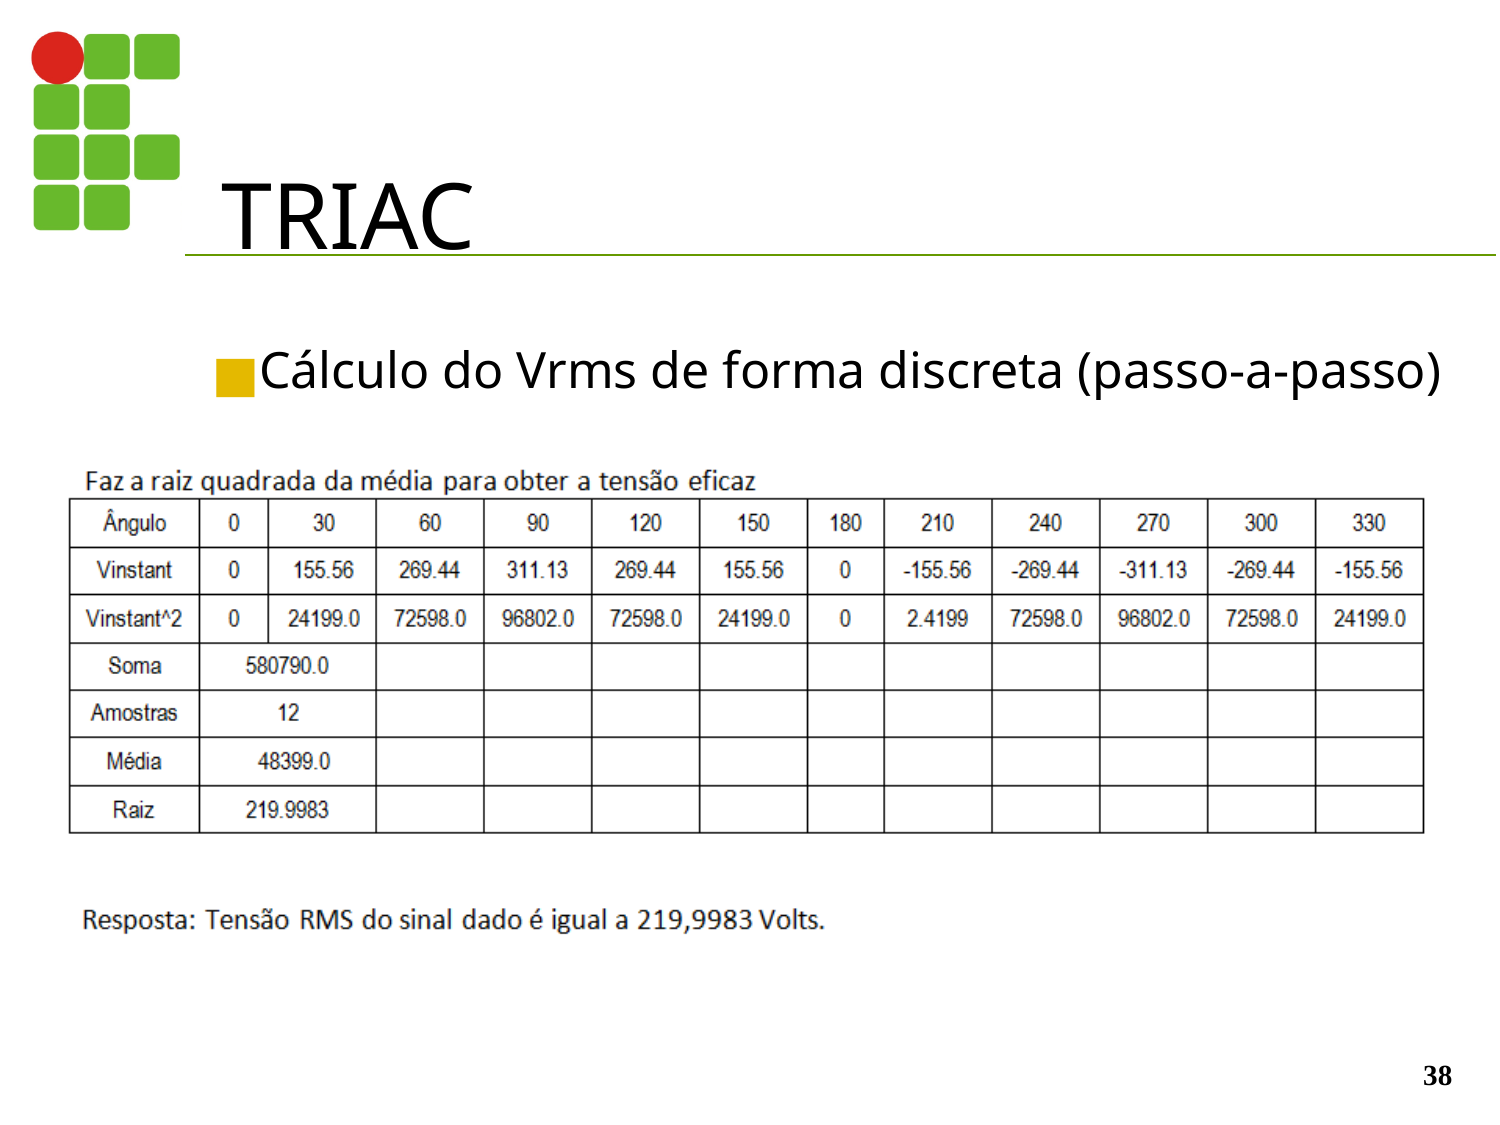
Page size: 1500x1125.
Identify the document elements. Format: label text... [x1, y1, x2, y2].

picture [46, 887, 1454, 950]
title TRIAC [206, 35, 1468, 275]
list Cálculo do Vrms de forma discreta (passo-a-passo) [46, 331, 1469, 493]
text_box ‹#› [1155, 1024, 1468, 1100]
picture [52, 456, 1448, 859]
picture [29, 30, 182, 232]
